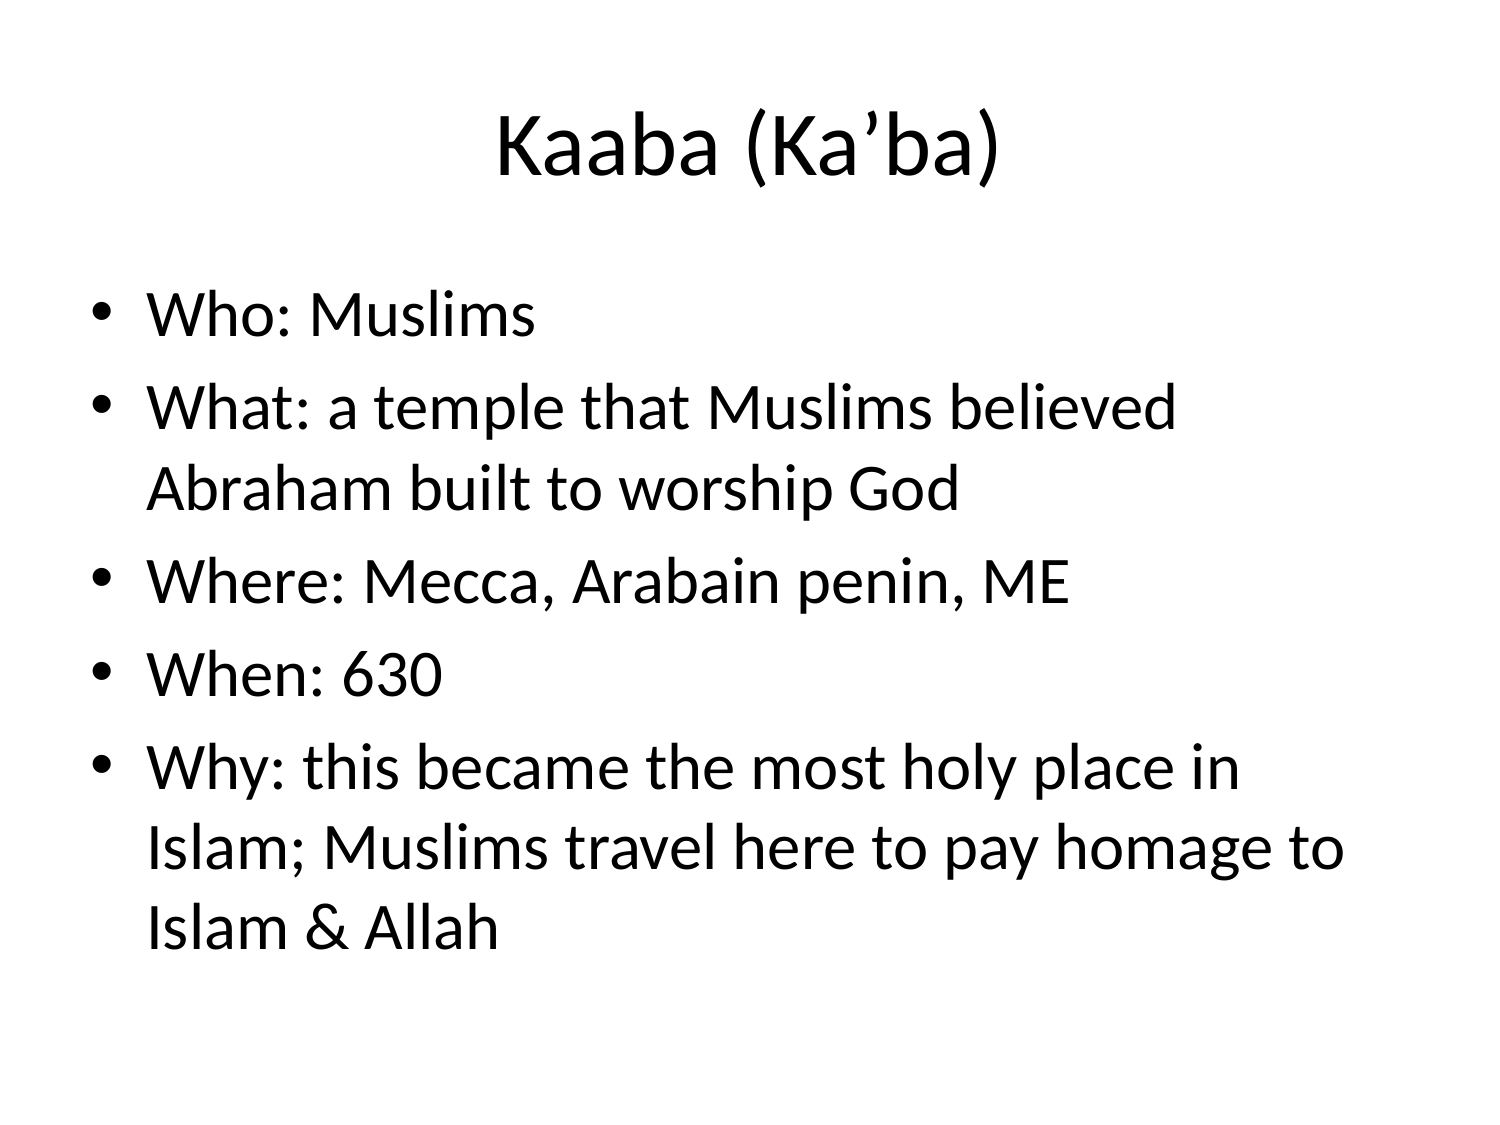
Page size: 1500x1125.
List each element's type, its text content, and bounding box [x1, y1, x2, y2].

title Kaaba (Ka’ba) [75, 45, 1425, 233]
list Who: Muslims What: a temple that Muslims believed Abraham built to worship God Where: Mecca, Arabain penin, ME When: 630 Why: this became the most holy place in Islam; Muslims travel here to pay homage to Islam & Allah [75, 262, 1425, 1005]
